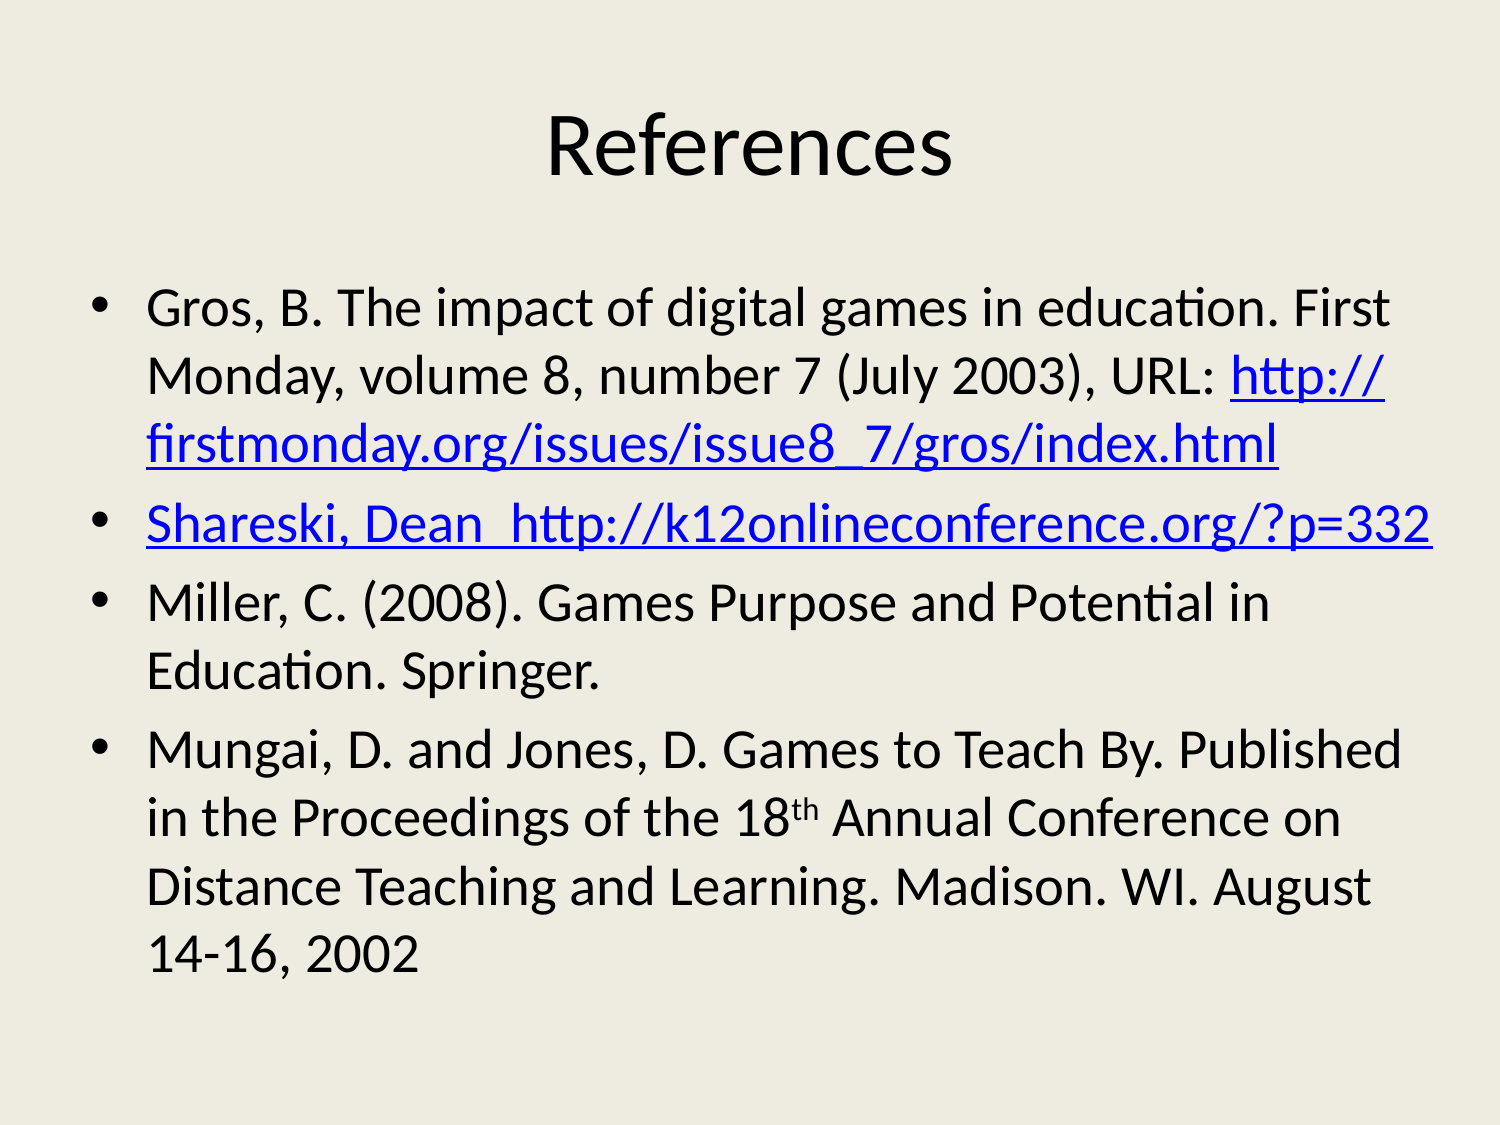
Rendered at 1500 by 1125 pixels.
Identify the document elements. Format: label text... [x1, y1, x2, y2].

list Gros, B. The impact of digital games in education. First Monday, volume 8, number 7 (July 2003), URL: http://firstmonday.org/issues/issue8_7/gros/index.html Shareski, Dean http://k12onlineconference.org/?p=332 Miller, C. (2008). Games Purpose and Potential in Education. Springer. Mungai, D. and Jones, D. Games to Teach By. Published in the Proceedings of the 18th Annual Conference on Distance Teaching and Learning. Madison. WI. August 14-16, 2002 [75, 262, 1450, 1005]
title References [75, 45, 1425, 233]
